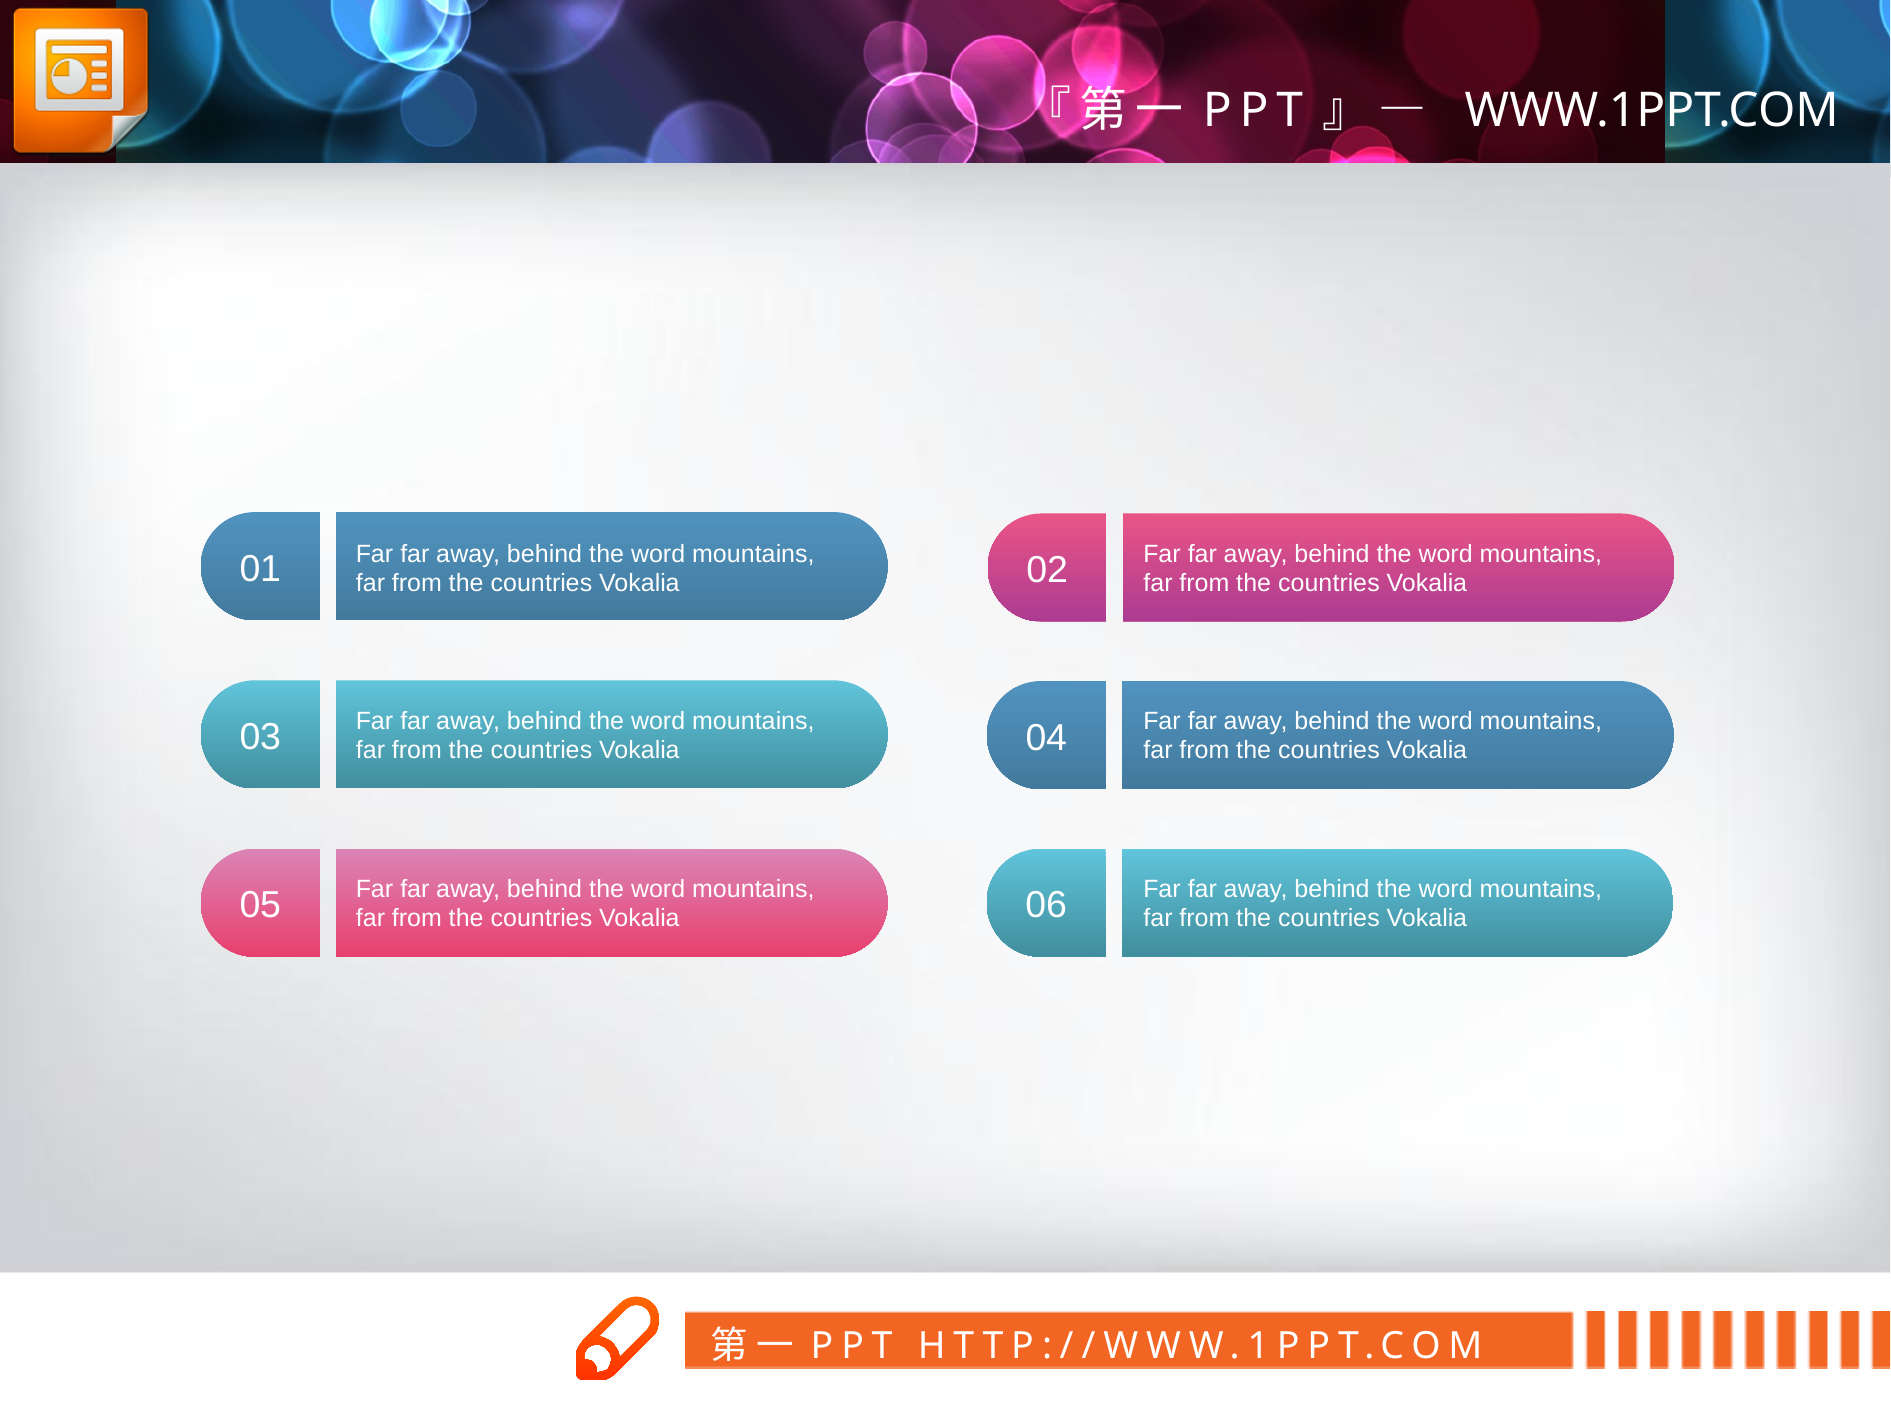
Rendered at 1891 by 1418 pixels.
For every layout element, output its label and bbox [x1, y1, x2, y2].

picture [685, 1311, 1891, 1369]
text_box [986, 848, 1674, 957]
picture [0, 0, 1891, 1275]
text_box [987, 513, 1675, 622]
text_box [200, 680, 888, 789]
text_box [200, 848, 888, 957]
text_box [200, 511, 888, 621]
text_box [986, 680, 1674, 790]
